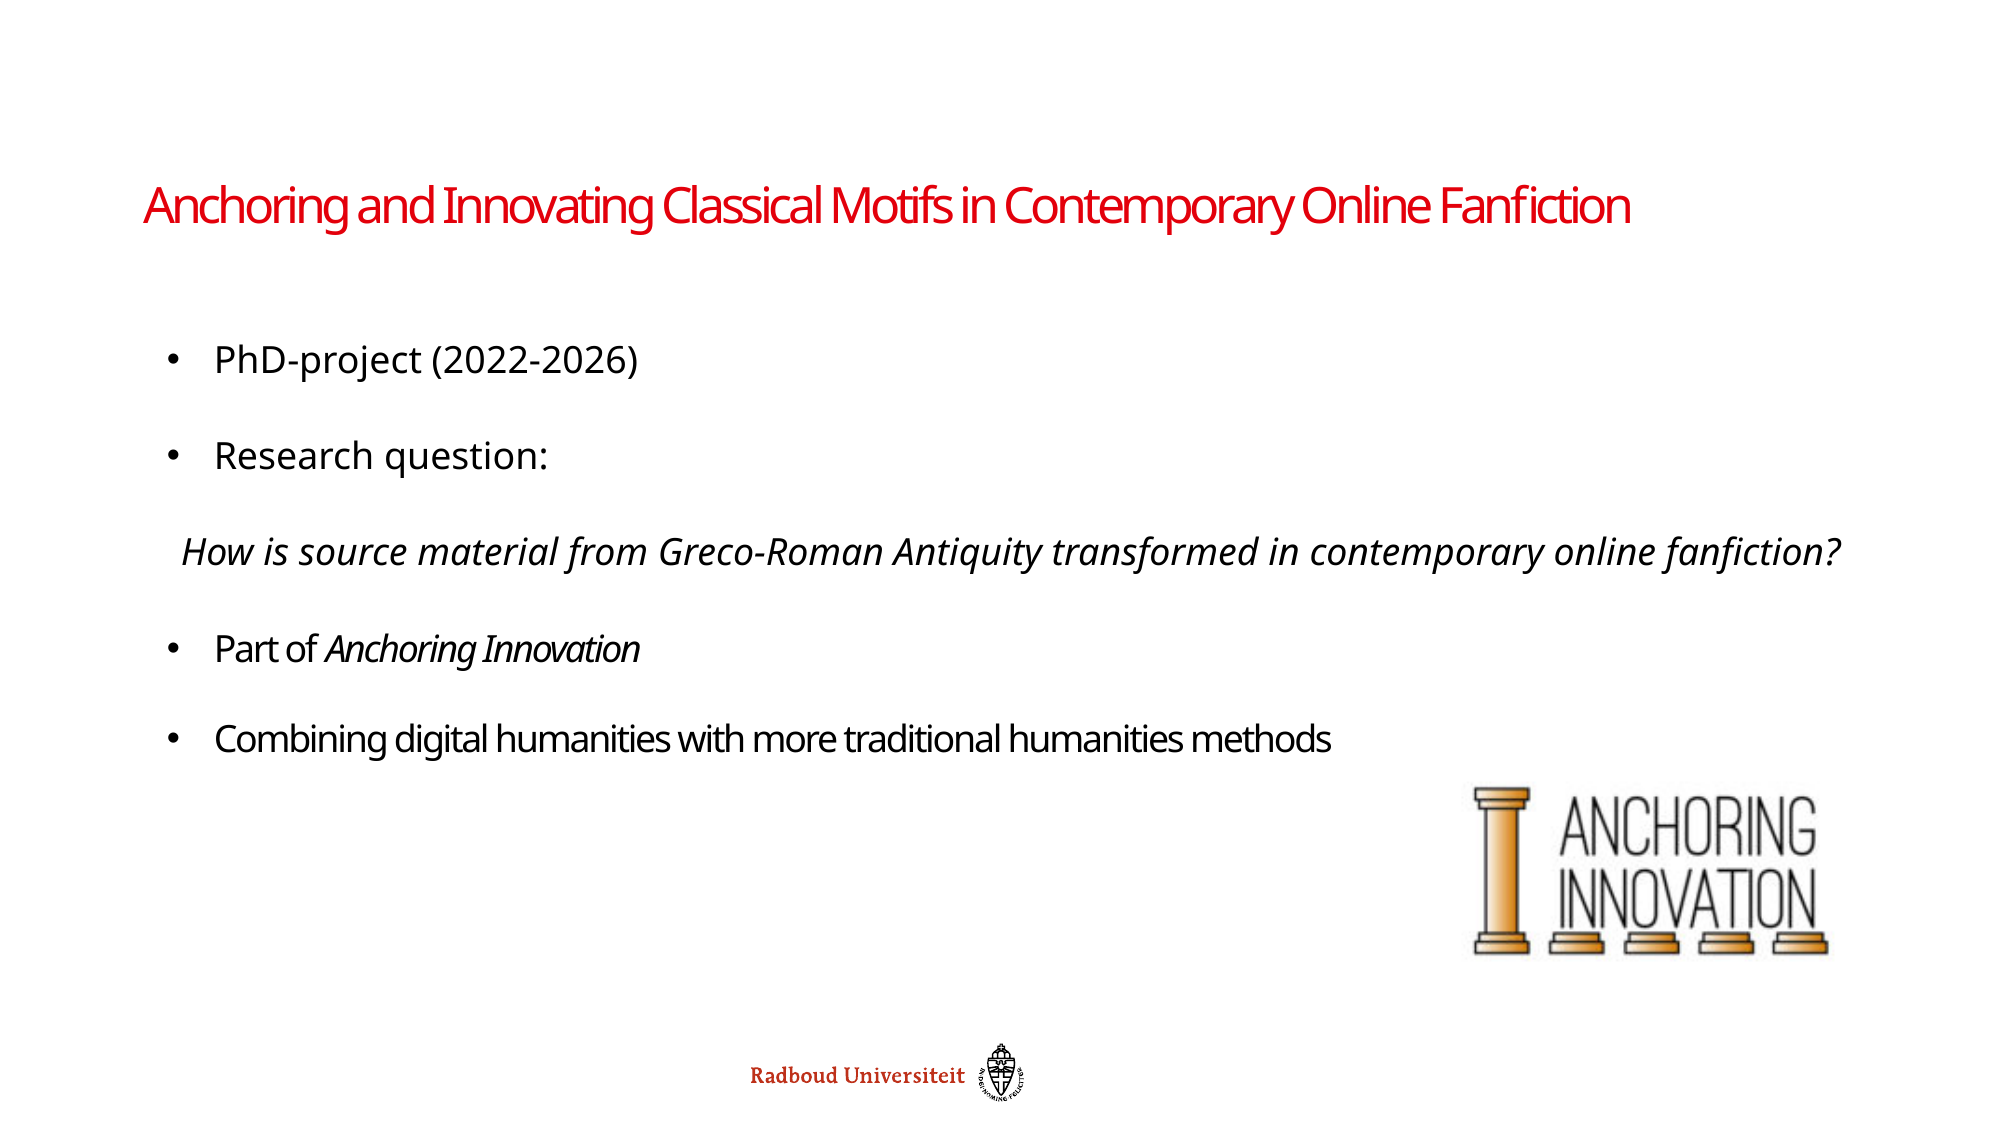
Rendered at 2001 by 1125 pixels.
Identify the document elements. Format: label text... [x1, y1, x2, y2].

list PhD-project (2022-2026) Research question: How is source material from Greco-Roman Antiquity transformed in contemporary online fanfiction? Part of Anchoring Innovation Combining digital humanities with more traditional humanities methods [166, 290, 1857, 973]
title Anchoring and Innovating Classical Motifs in Contemporary Online Fanfiction [143, 113, 1857, 232]
picture [1447, 767, 1857, 973]
